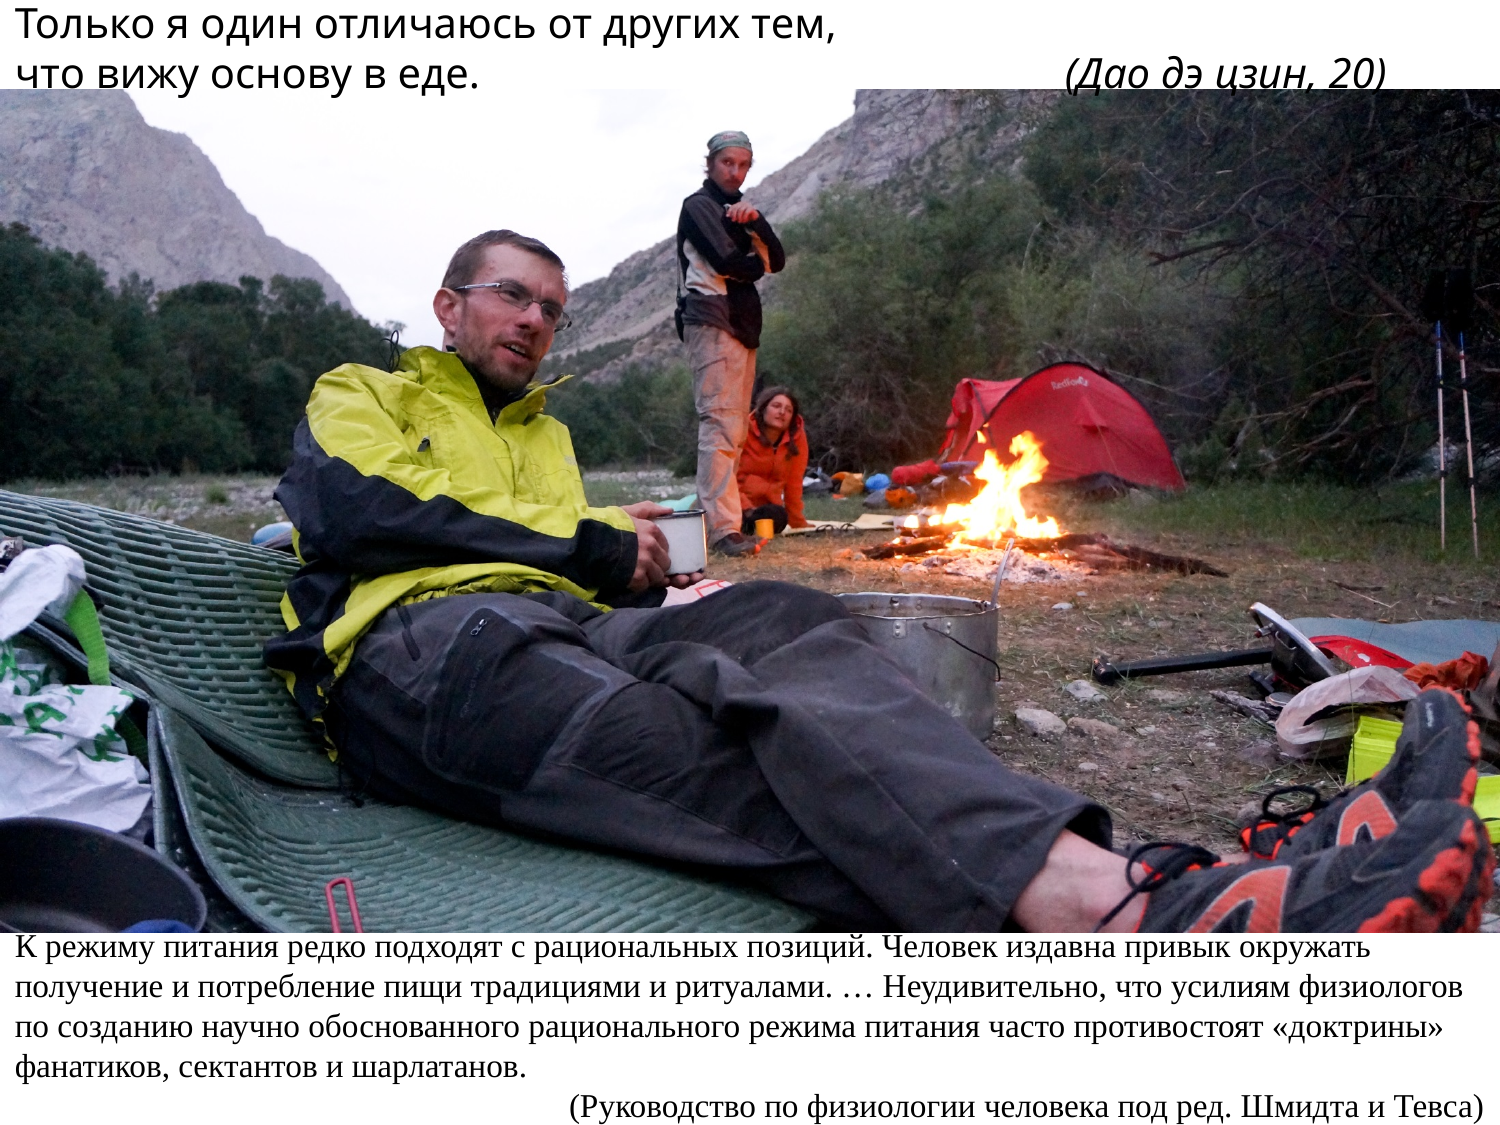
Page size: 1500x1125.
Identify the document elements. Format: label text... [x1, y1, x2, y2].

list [0, 89, 1500, 933]
text_box К режиму питания редко подходят с рациональных позиций. Человек издавна привык окружать получение и потребление пищи традициями и ритуалами. … Неудивительно, что усилиям физиологов по созданию научно обоснованного рационального режима питания часто противостоят «доктрины» фанатиков, сектантов и шарлатанов. (Руководство по физиологии человека под ред. Шмидта и Тевса) [0, 939, 1500, 1125]
text_box Только я один отличаюсь от других тем, что вижу основу в еде. (Дао дэ цзин, 20) [0, 0, 1500, 89]
